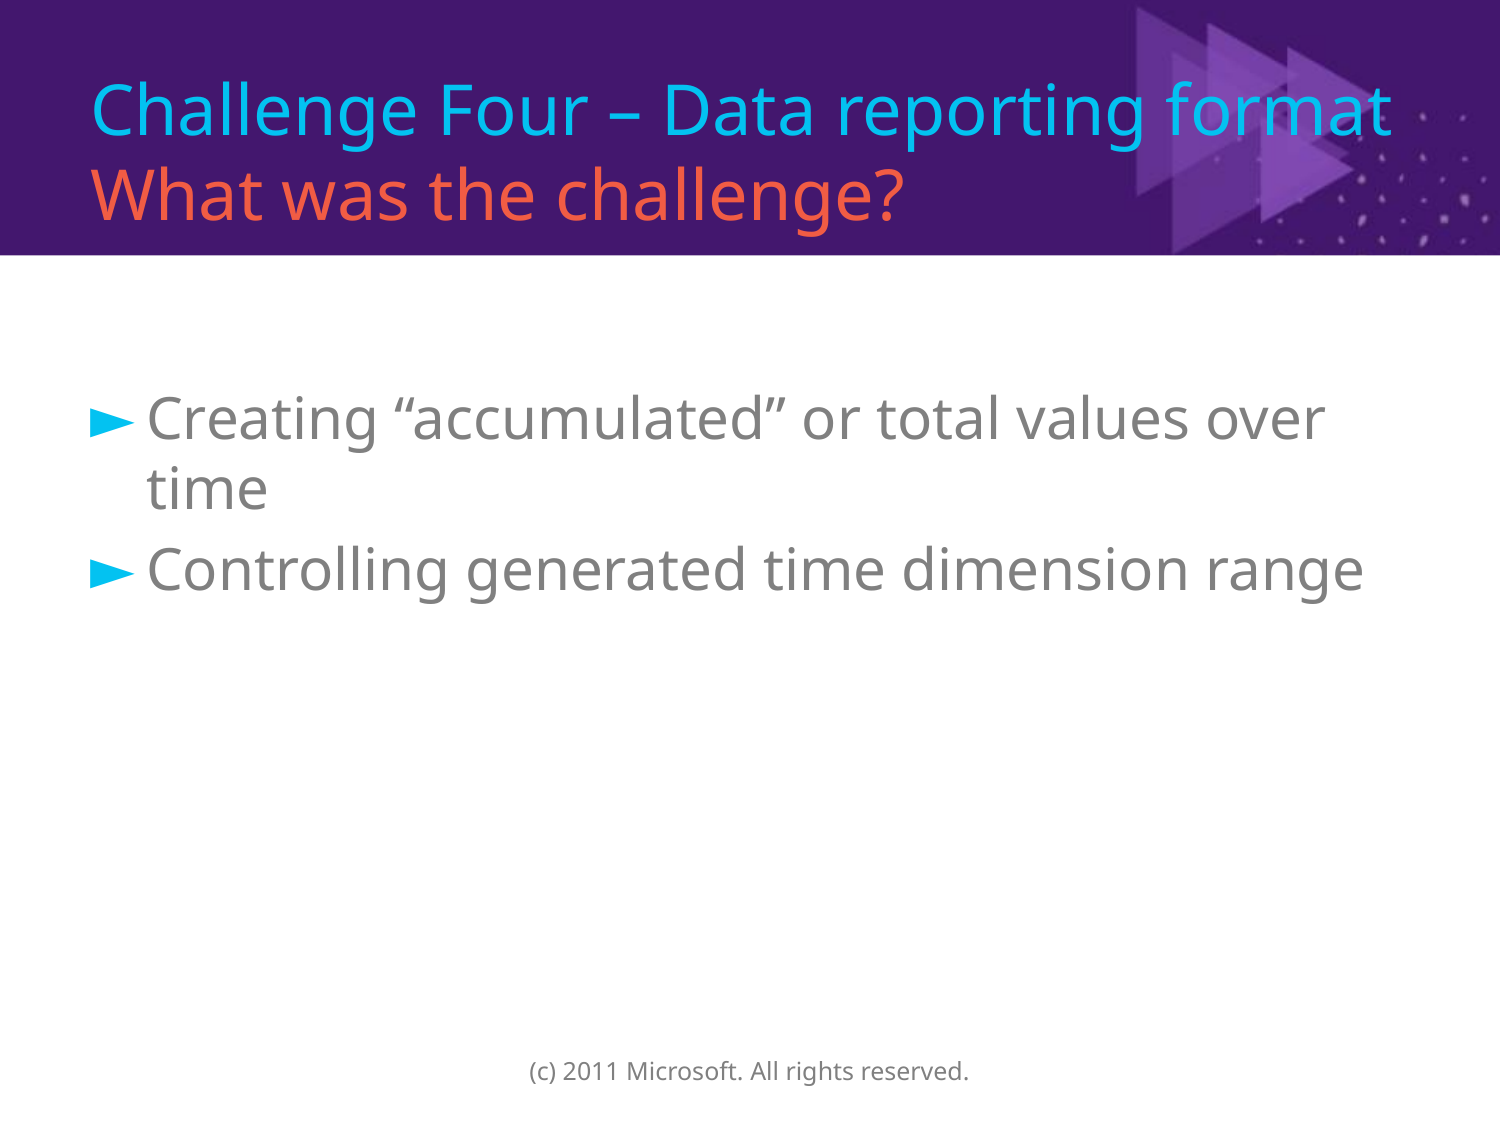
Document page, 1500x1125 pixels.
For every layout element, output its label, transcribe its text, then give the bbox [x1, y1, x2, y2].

list Creating “accumulated” or total values over time Controlling generated time dimension range [75, 373, 1425, 1005]
footer (c) 2011 Microsoft. All rights reserved. [512, 1042, 988, 1103]
picture [0, 0, 1500, 255]
title Challenge Four – Data reporting format What was the challenge? [75, 56, 1425, 244]
